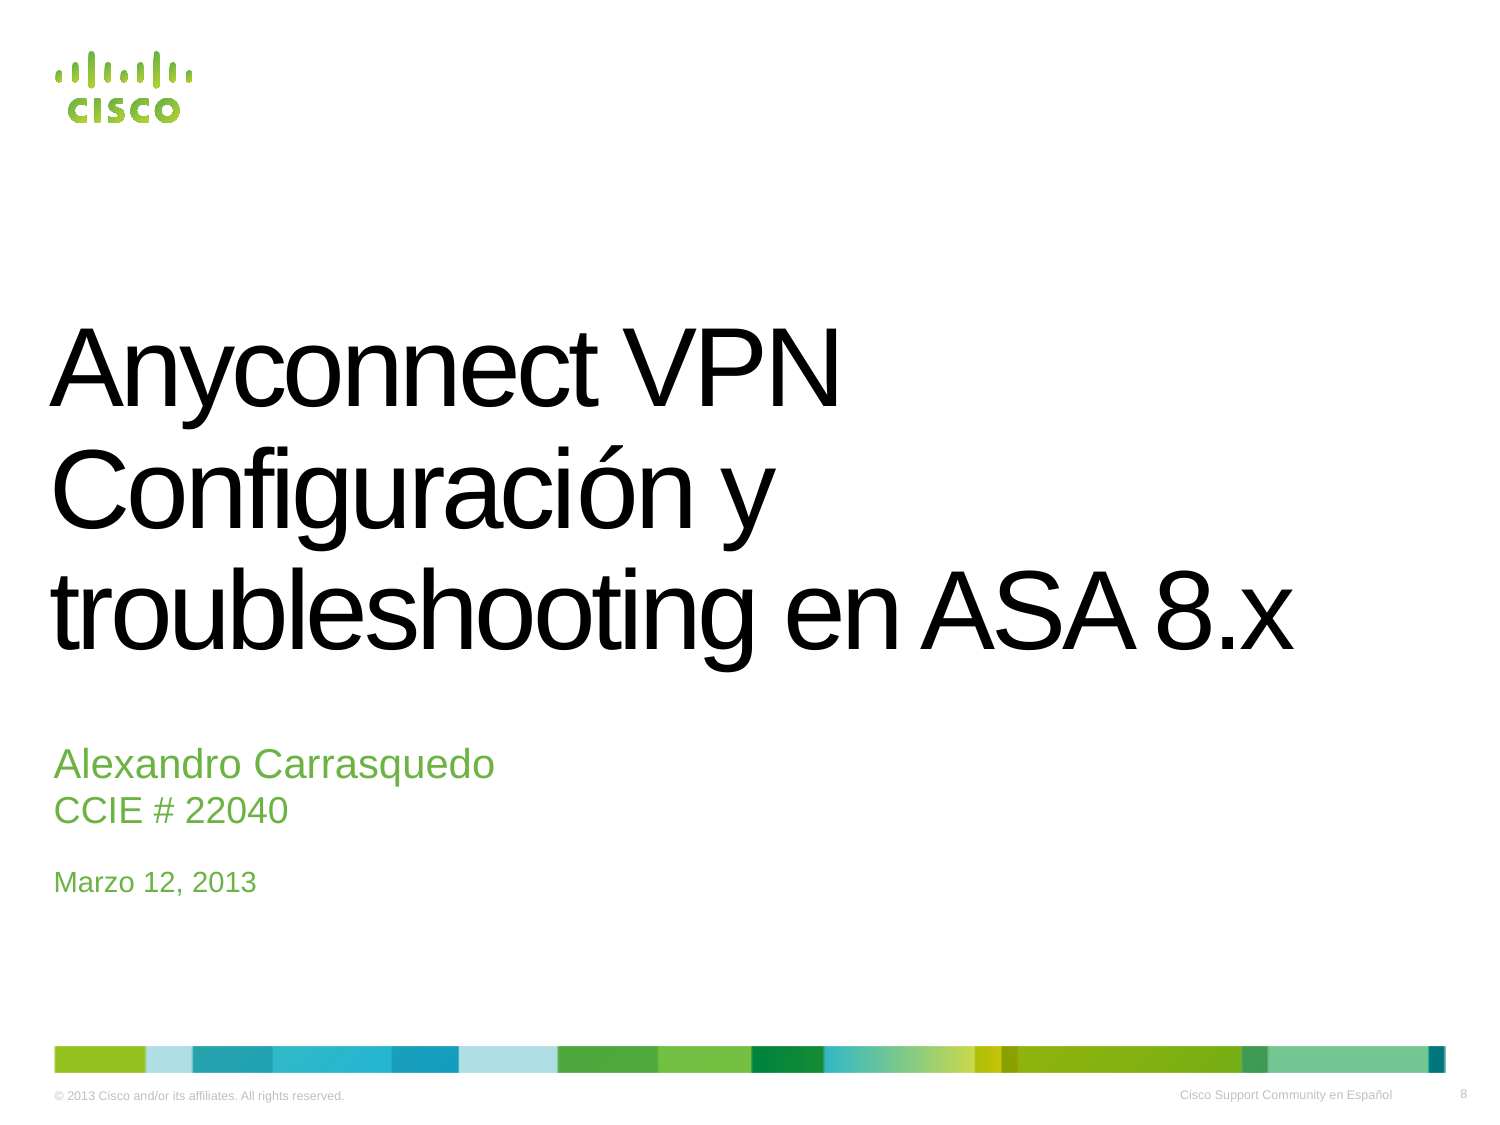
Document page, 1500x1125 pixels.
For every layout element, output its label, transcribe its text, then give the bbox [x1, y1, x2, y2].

list Marzo 12, 2013 [38, 858, 1370, 922]
subtitle Alexandro Carrasquedo [38, 732, 1370, 796]
picture [54, 1047, 1446, 1072]
list CCIE # 22040 [38, 782, 1368, 846]
title Anyconnect VPN Configuración y troubleshooting en ASA 8.x [36, 202, 1368, 682]
